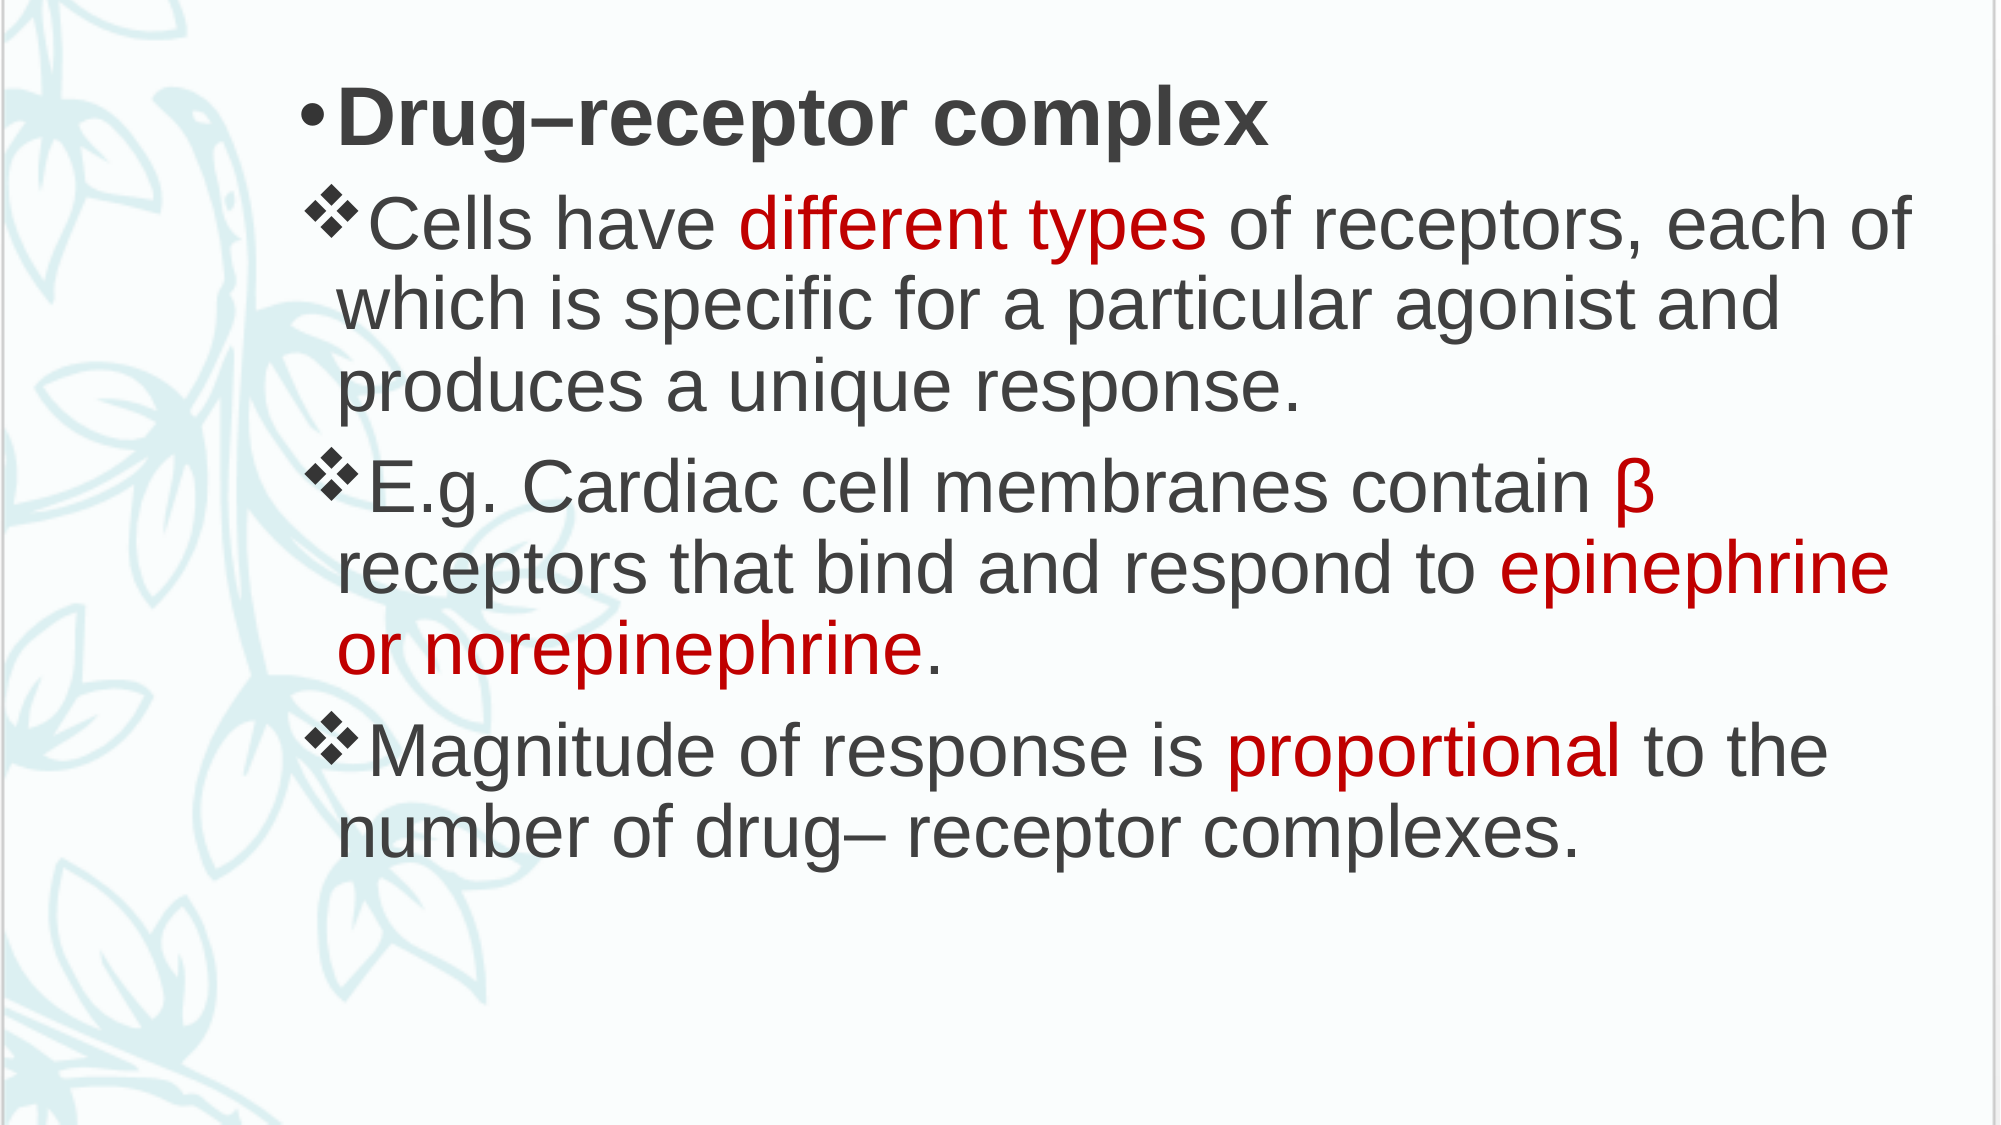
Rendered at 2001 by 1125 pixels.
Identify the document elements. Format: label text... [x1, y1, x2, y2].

picture [0, 0, 2001, 1125]
list Drug–receptor complex Cells have different types of receptors, each of which is specific for a particular agonist and produces a unique response. E.g. Cardiac cell membranes contain β receptors that bind and respond to epinephrine or norepinephrine. Magnitude of response is proportional to the number of drug– receptor complexes. [283, 66, 1971, 1092]
